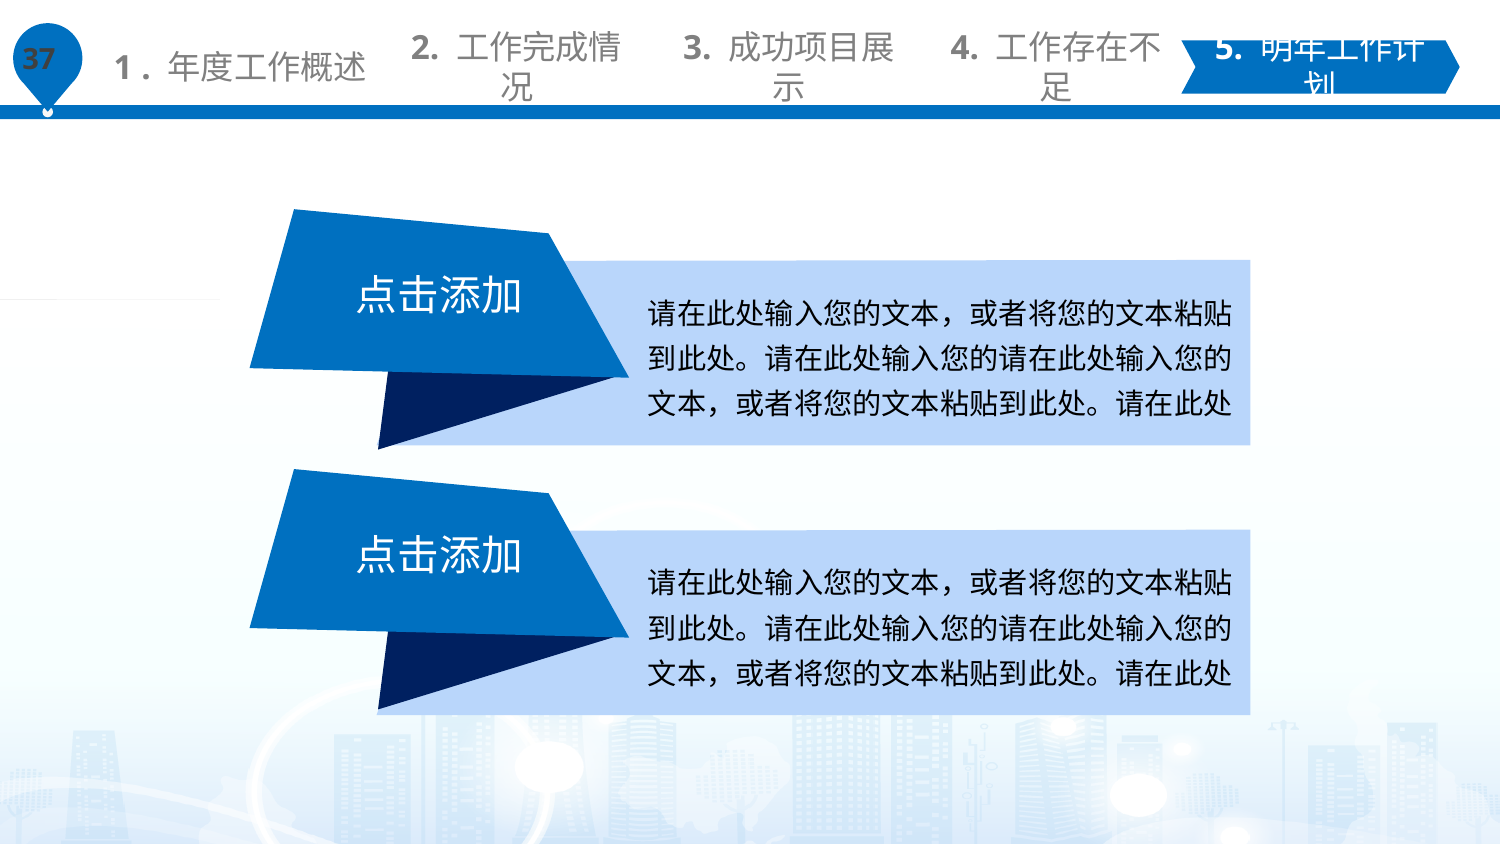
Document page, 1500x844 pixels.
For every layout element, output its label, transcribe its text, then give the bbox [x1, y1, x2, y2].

text_box [378, 372, 612, 450]
text_box 4. 工作存在不足 [941, 26, 1172, 107]
text_box [1179, 38, 1205, 96]
text_box 请在此处输入您的文本，或者将您的文本粘贴到此处。请在此处输入您的请在此处输入您的文本，或者将您的文本粘贴到此处。请在此处 [376, 529, 1251, 716]
text_box 2. 工作完成情况 [401, 26, 632, 107]
text_box 1 . 年度工作概述 [100, 46, 380, 87]
text_box 点击添加 [249, 469, 630, 638]
text_box 请在此处输入您的文本，或者将您的文本粘贴到此处。请在此处输入您的请在此处输入您的文本，或者将您的文本粘贴到此处。请在此处 [393, 259, 1251, 446]
picture [0, 0, 1500, 105]
text_box [0, 120, 1500, 844]
text_box 点击添加 [249, 209, 630, 378]
text_box [1436, 38, 1462, 96]
text_box 3. 成功项目展示 [673, 26, 905, 107]
text_box 5. 明年工作计划 [1205, 26, 1436, 107]
text_box [378, 632, 611, 710]
